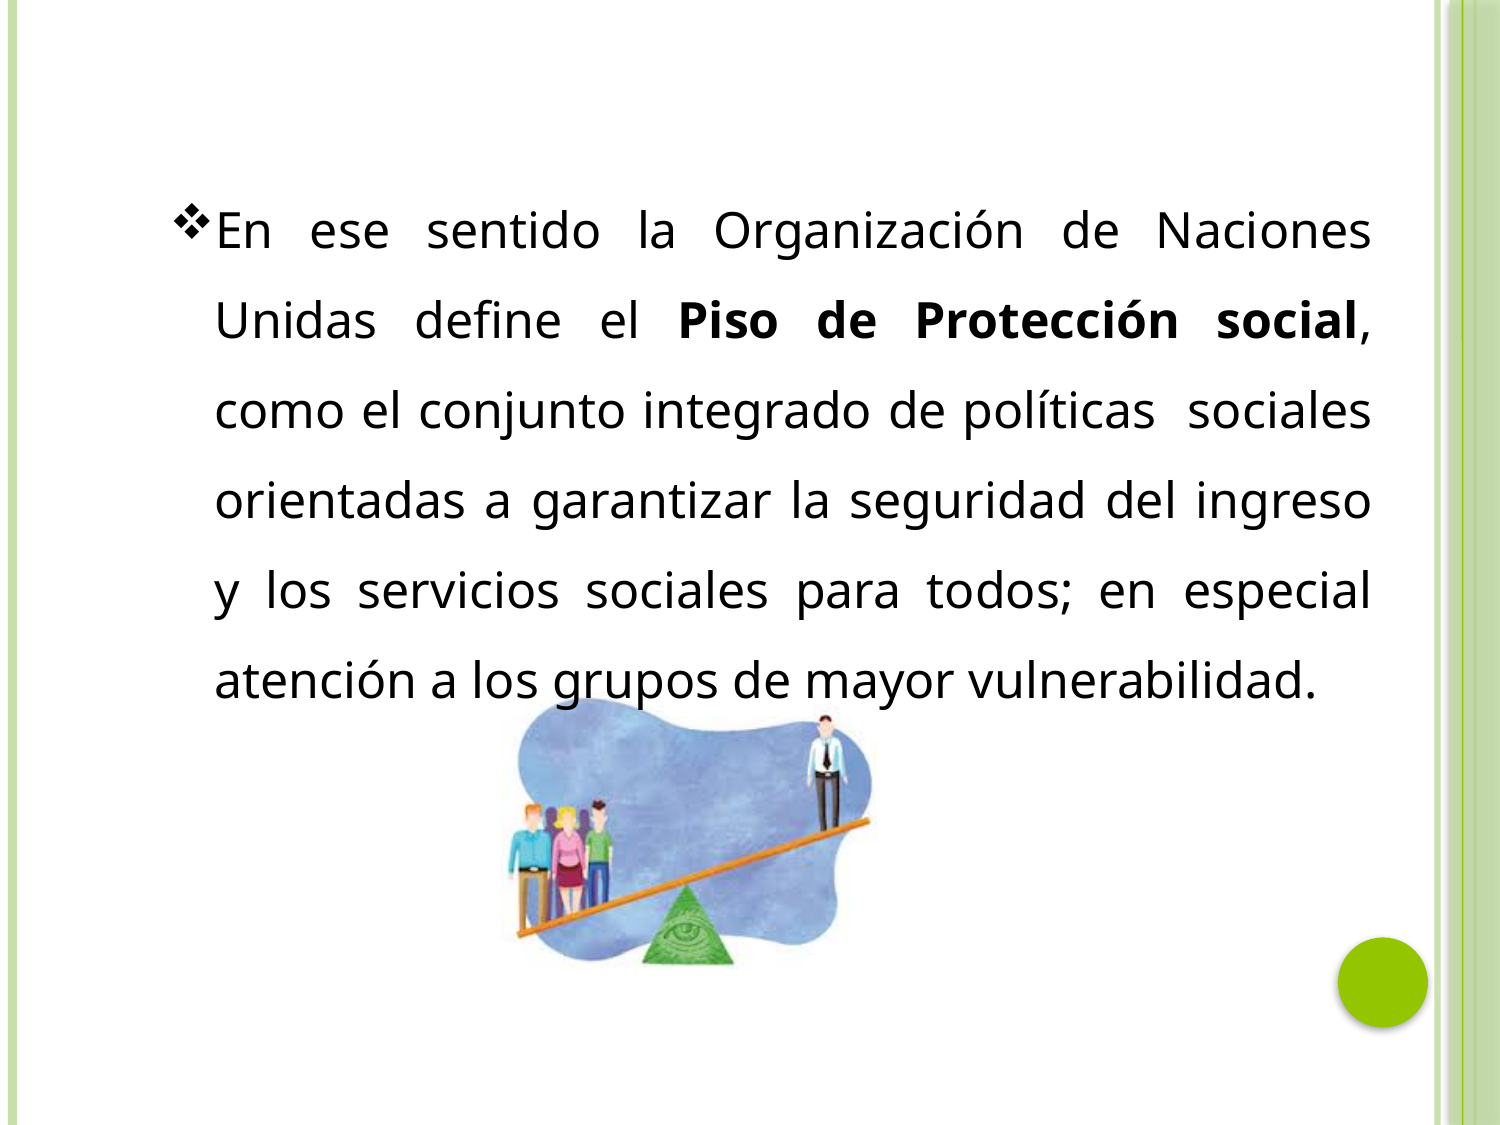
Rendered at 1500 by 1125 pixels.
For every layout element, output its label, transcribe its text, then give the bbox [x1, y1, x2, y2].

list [501, 691, 878, 970]
text_box En ese sentido la Organización de Naciones Unidas define el Piso de Protección social, como el conjunto integrado de políticas sociales orientadas a garantizar la seguridad del ingreso y los servicios sociales para todos; en especial atención a los grupos de mayor vulnerabilidad. [147, 160, 1388, 716]
